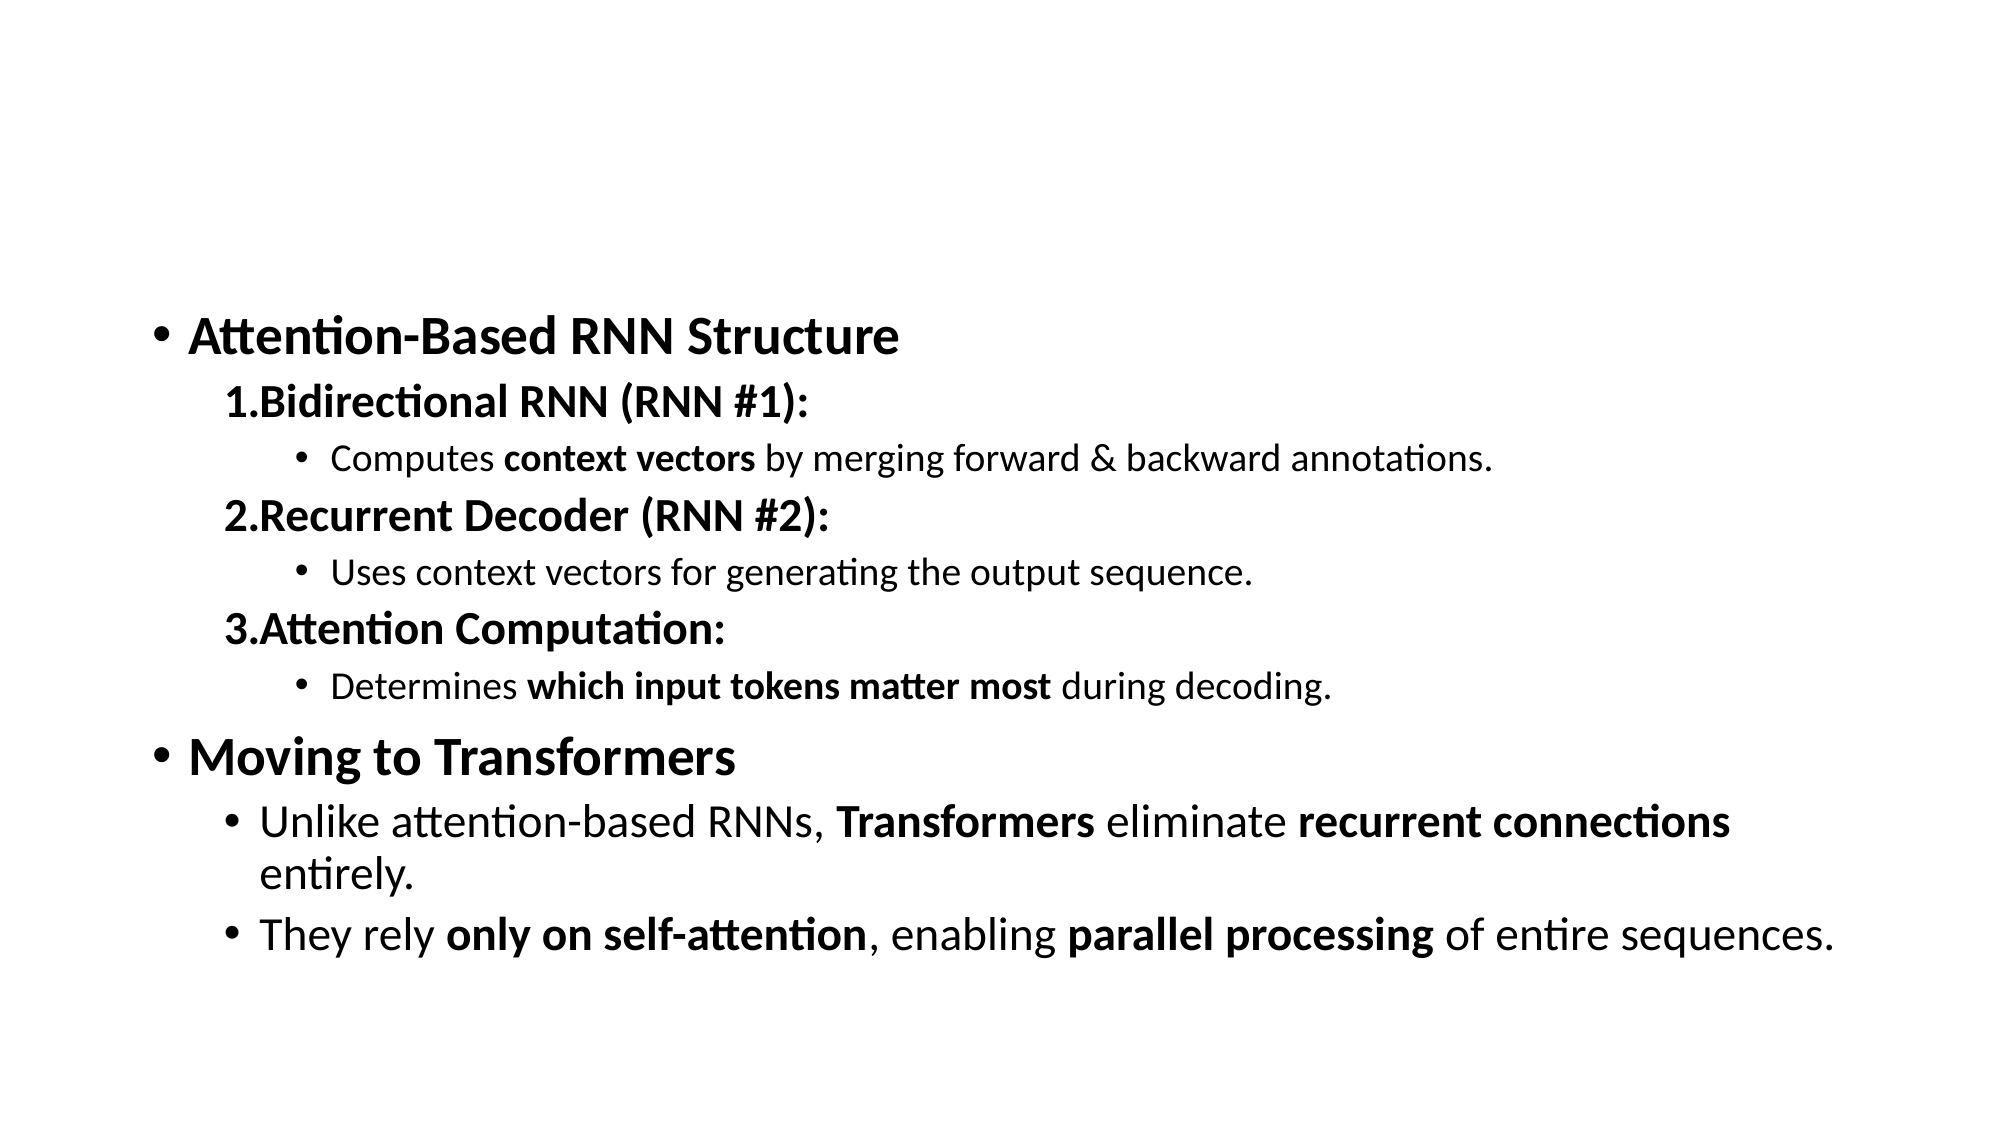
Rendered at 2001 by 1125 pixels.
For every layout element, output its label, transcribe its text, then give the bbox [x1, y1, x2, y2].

list Attention-Based RNN Structure Bidirectional RNN (RNN #1): Computes context vectors by merging forward & backward annotations. Recurrent Decoder (RNN #2): Uses context vectors for generating the output sequence. Attention Computation: Determines which input tokens matter most during decoding. Moving to Transformers Unlike attention-based RNNs, Transformers eliminate recurrent connections entirely. They rely only on self-attention, enabling parallel processing of entire sequences. [137, 299, 1863, 1014]
